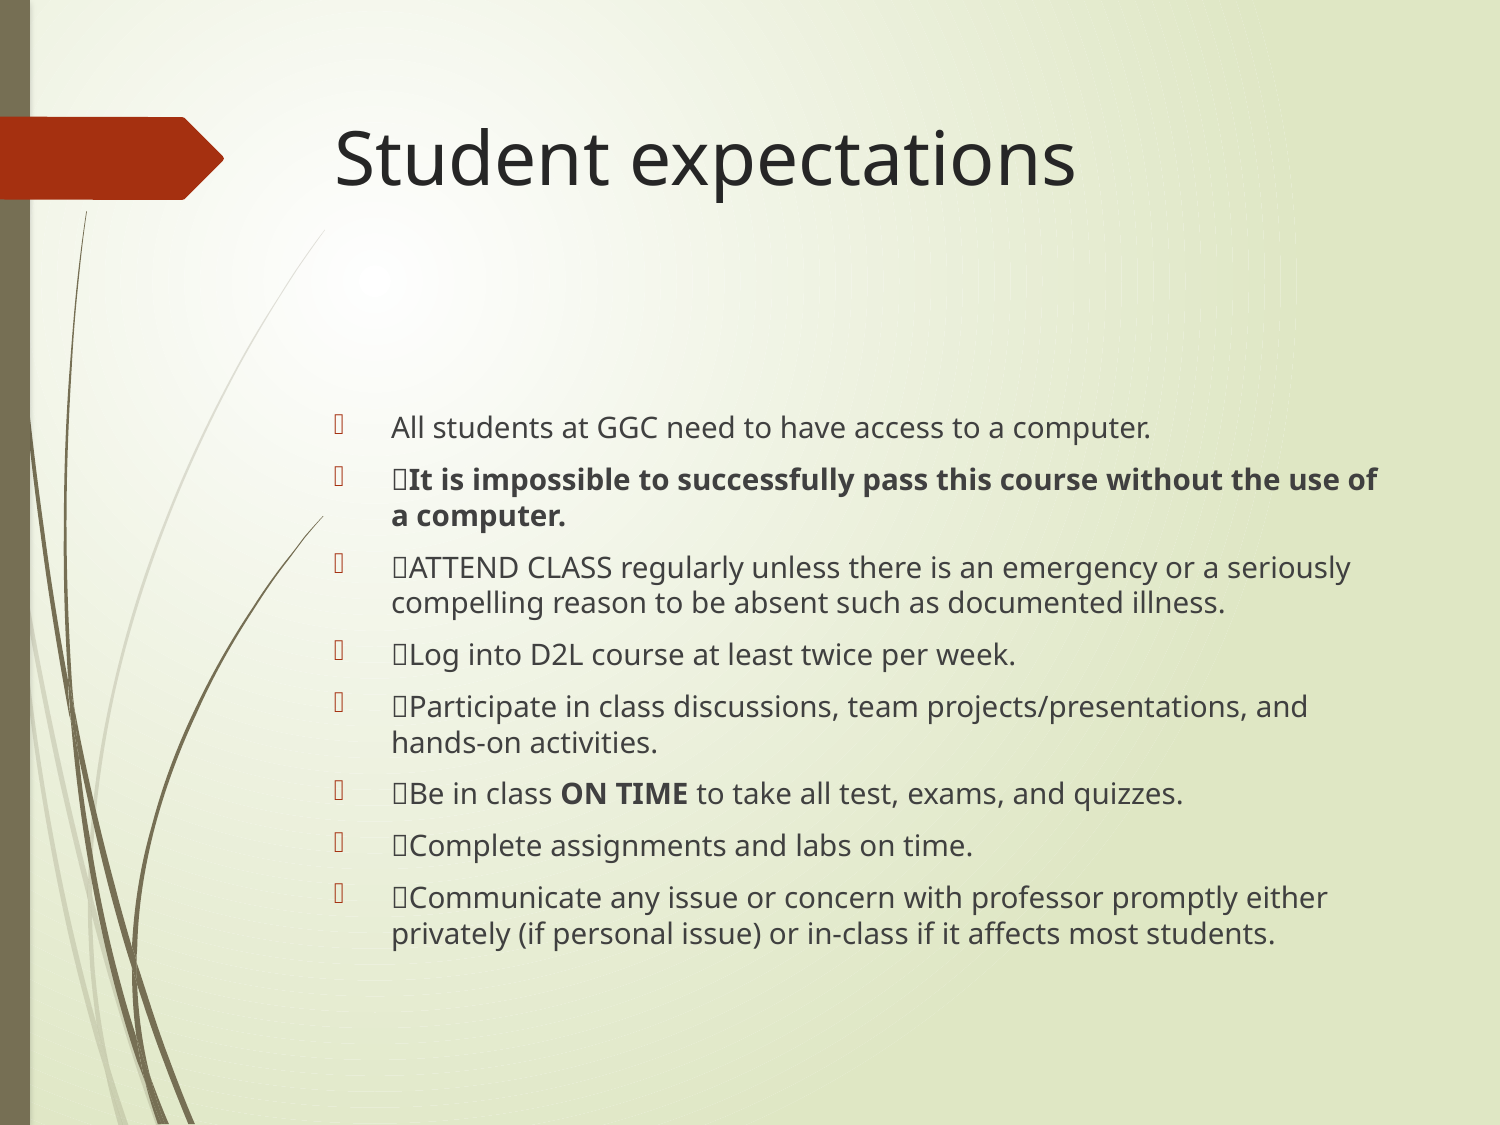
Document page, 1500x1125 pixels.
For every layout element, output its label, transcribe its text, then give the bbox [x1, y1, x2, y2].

title Student expectations [319, 102, 1400, 313]
list All students at GGC need to have access to a computer. It is impossible to successfully pass this course without the use of a computer. ATTEND CLASS regularly unless there is an emergency or a seriously compelling reason to be absent such as documented illness. Log into D2L course at least twice per week. Participate in class discussions, team projects/presentations, and hands-on activities. Be in class ON TIME to take all test, exams, and quizzes. Complete assignments and labs on time. Communicate any issue or concern with professor promptly either privately (if personal issue) or in-class if it affects most students. [318, 350, 1400, 970]
